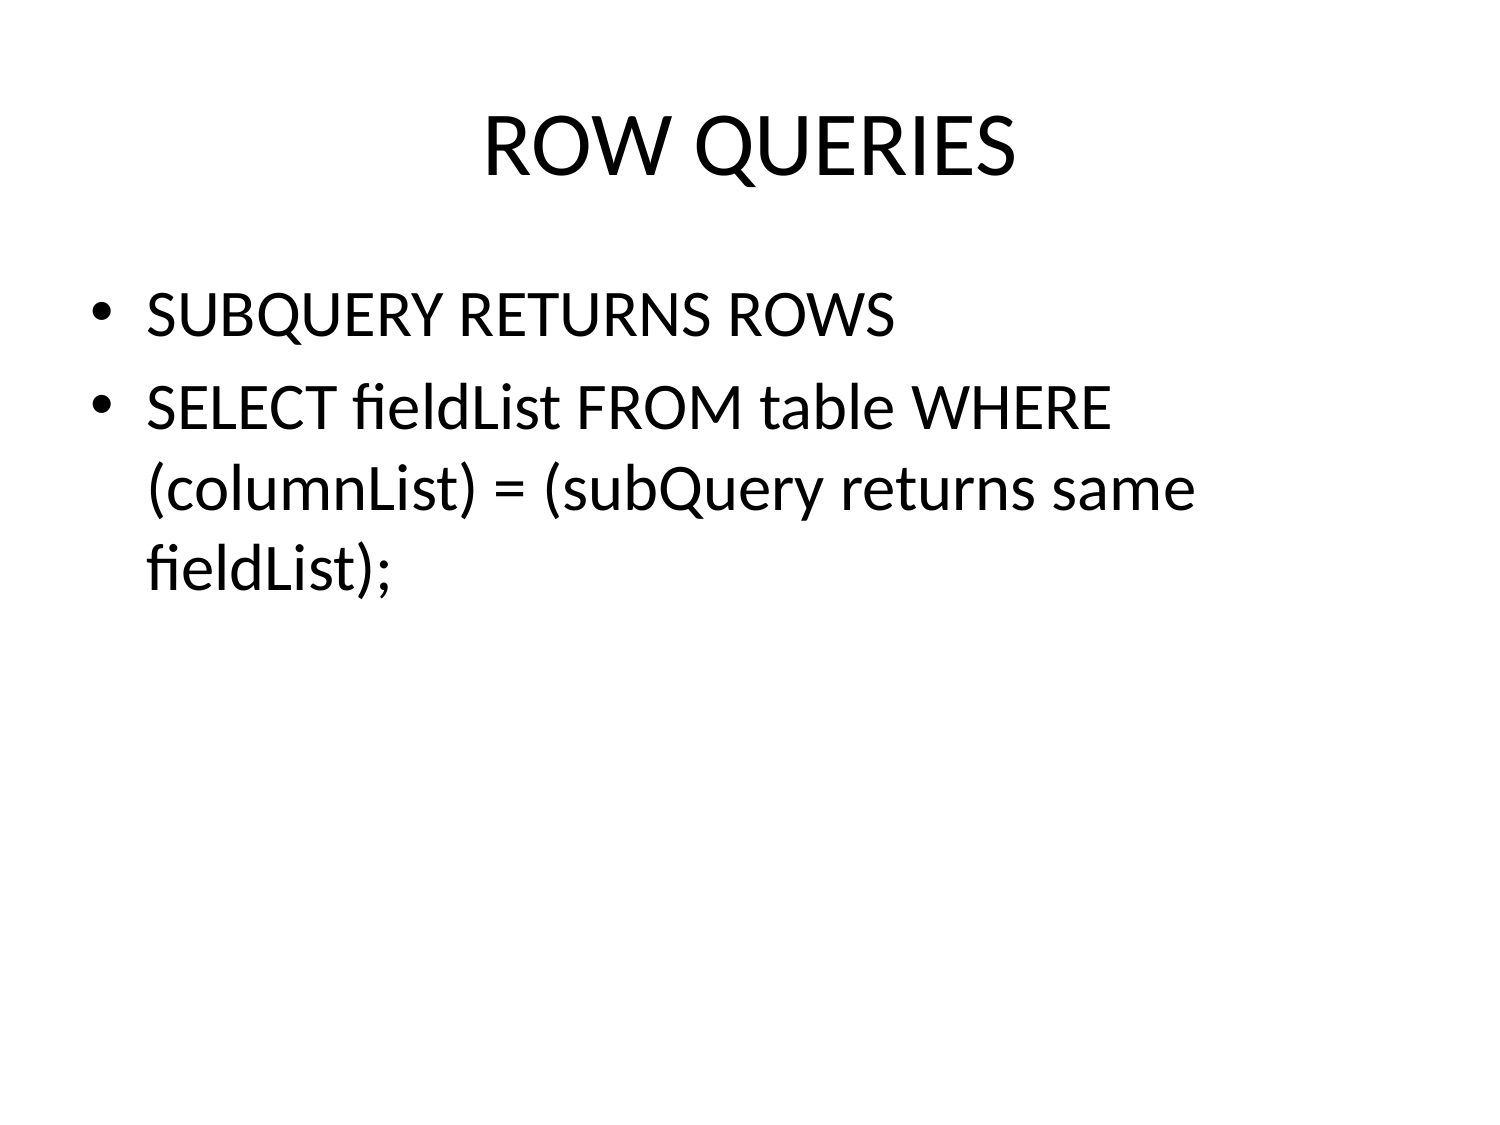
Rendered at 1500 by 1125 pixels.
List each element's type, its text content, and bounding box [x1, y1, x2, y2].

list SUBQUERY RETURNS ROWS SELECT fieldList FROM table WHERE (columnList) = (subQuery returns same fieldList); [75, 262, 1425, 1005]
title ROW QUERIES [75, 45, 1425, 233]
